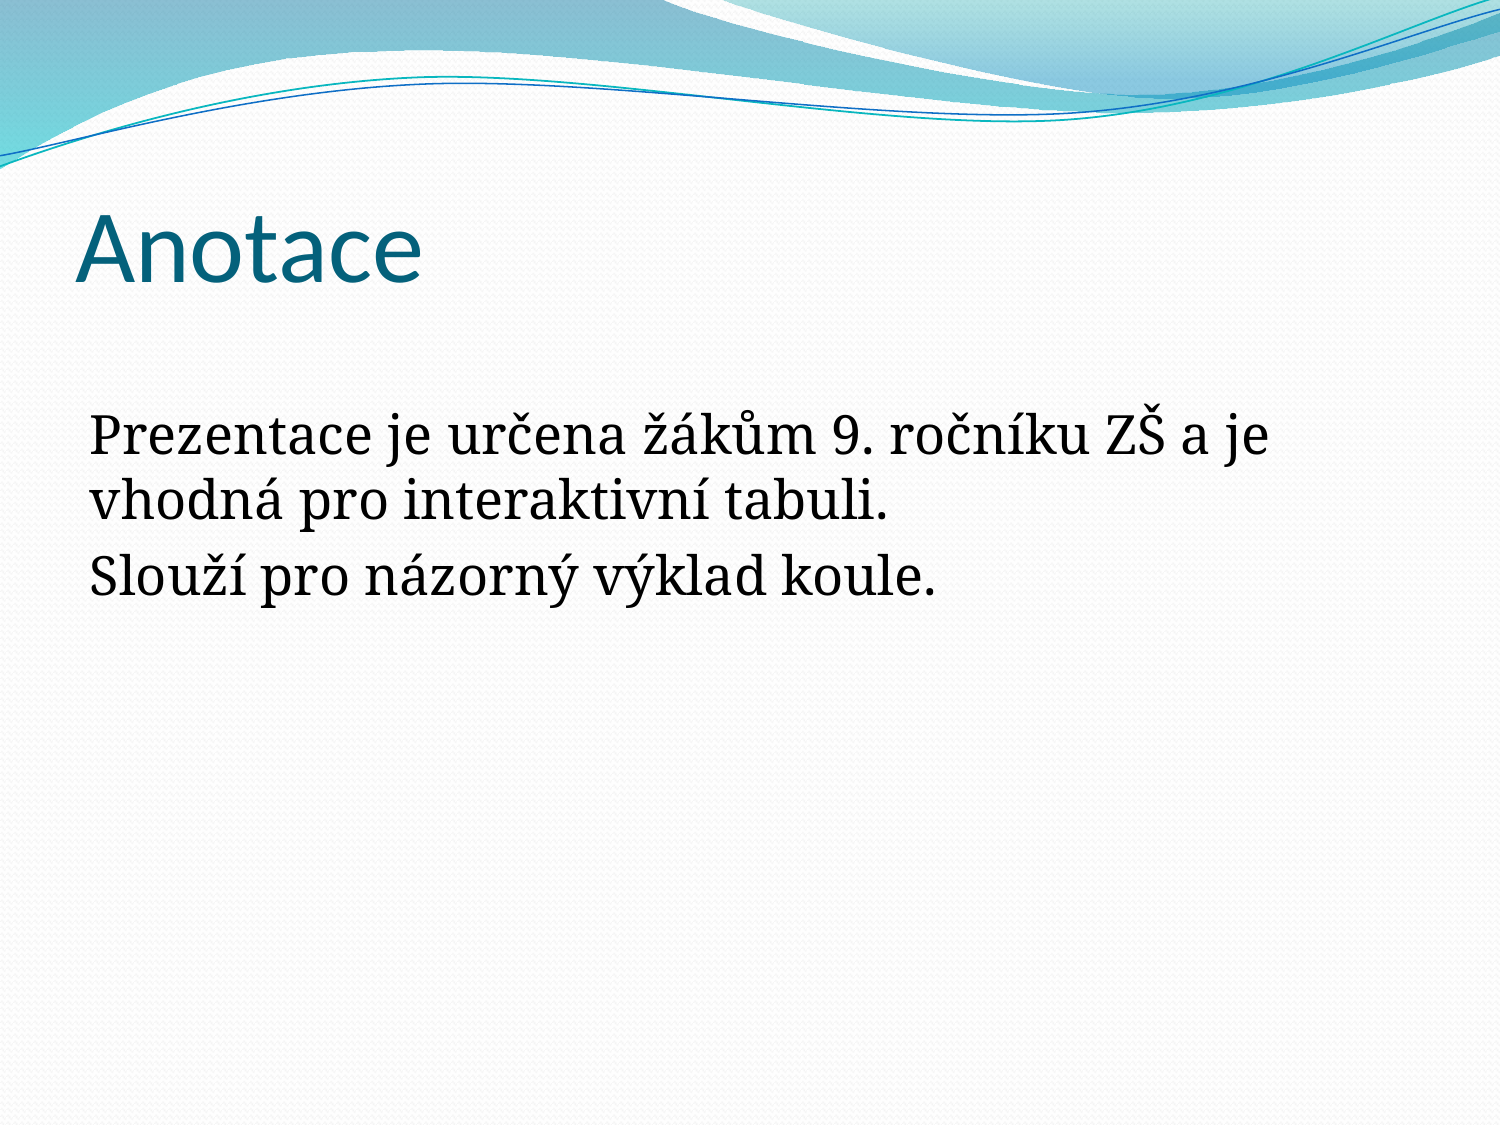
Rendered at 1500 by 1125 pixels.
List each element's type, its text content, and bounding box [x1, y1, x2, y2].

list Prezentace je určena žákům 9. ročníku ZŠ a je vhodná pro interaktivní tabuli. Slouží pro názorný výklad koule. [75, 317, 1425, 1038]
title Anotace [75, 115, 1425, 303]
